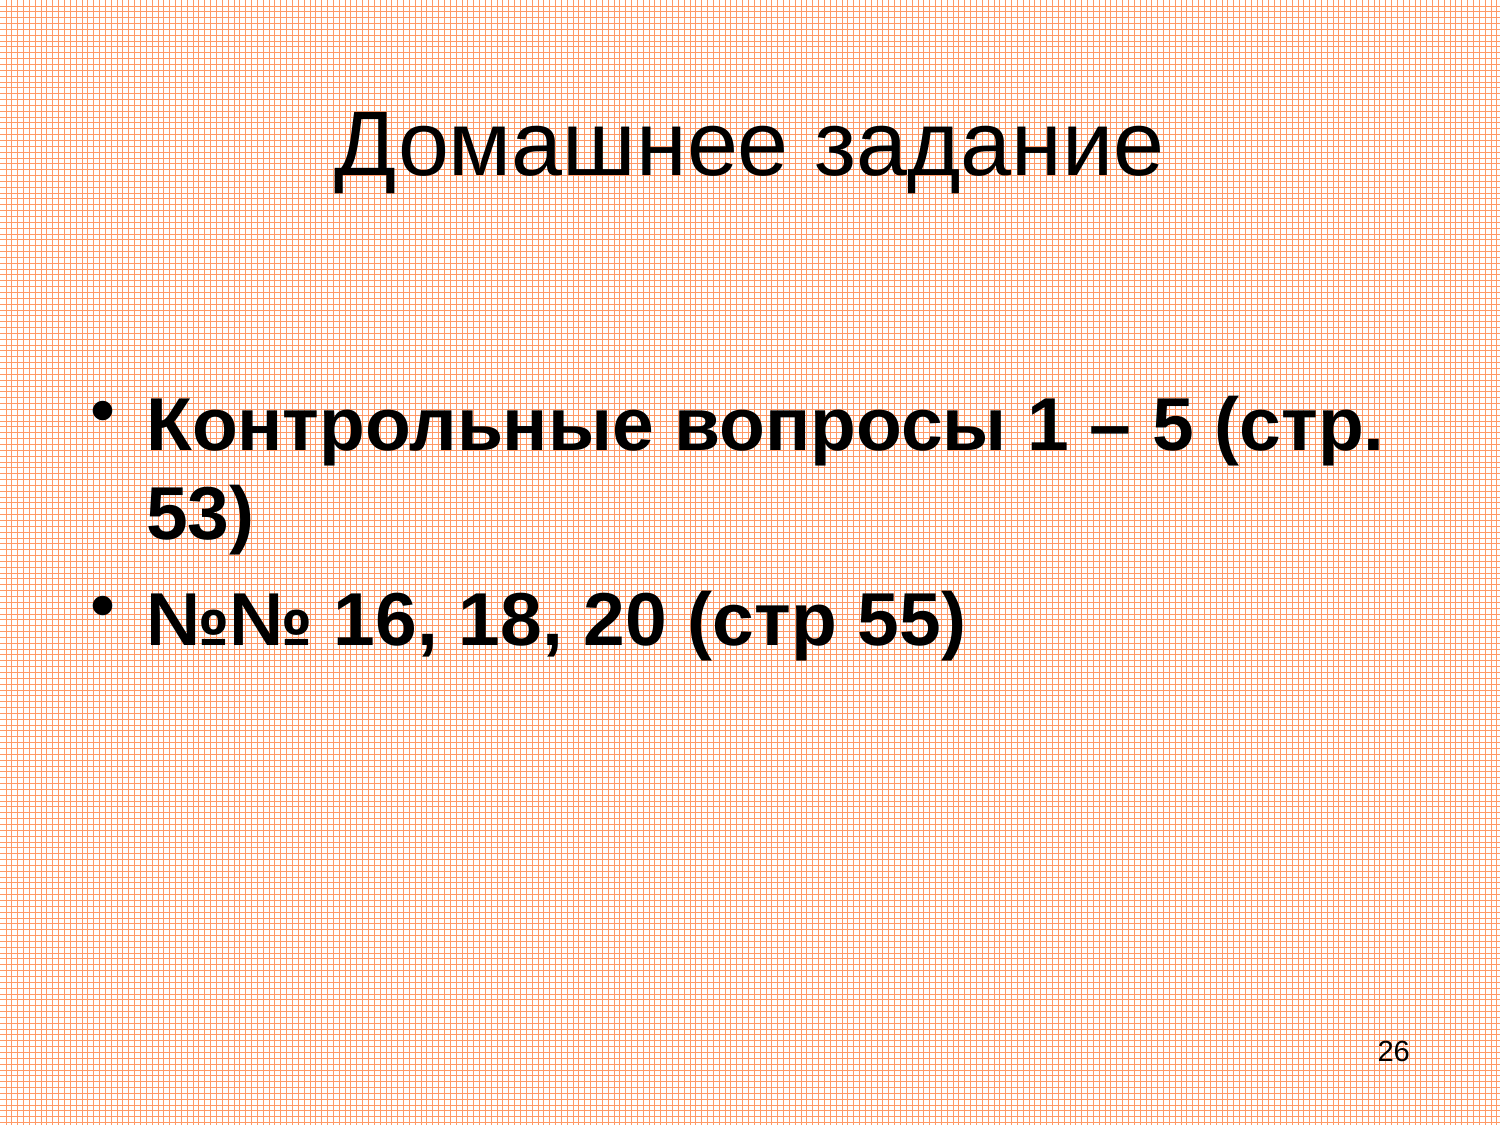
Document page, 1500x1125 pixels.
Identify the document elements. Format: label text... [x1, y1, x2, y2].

title Домашнее задание [74, 44, 1426, 233]
slide_number 26 [1074, 1024, 1426, 1103]
list Контрольные вопросы 1 – 5 (стр. 53) №№ 16, 18, 20 (стр 55) [74, 262, 1426, 1006]
